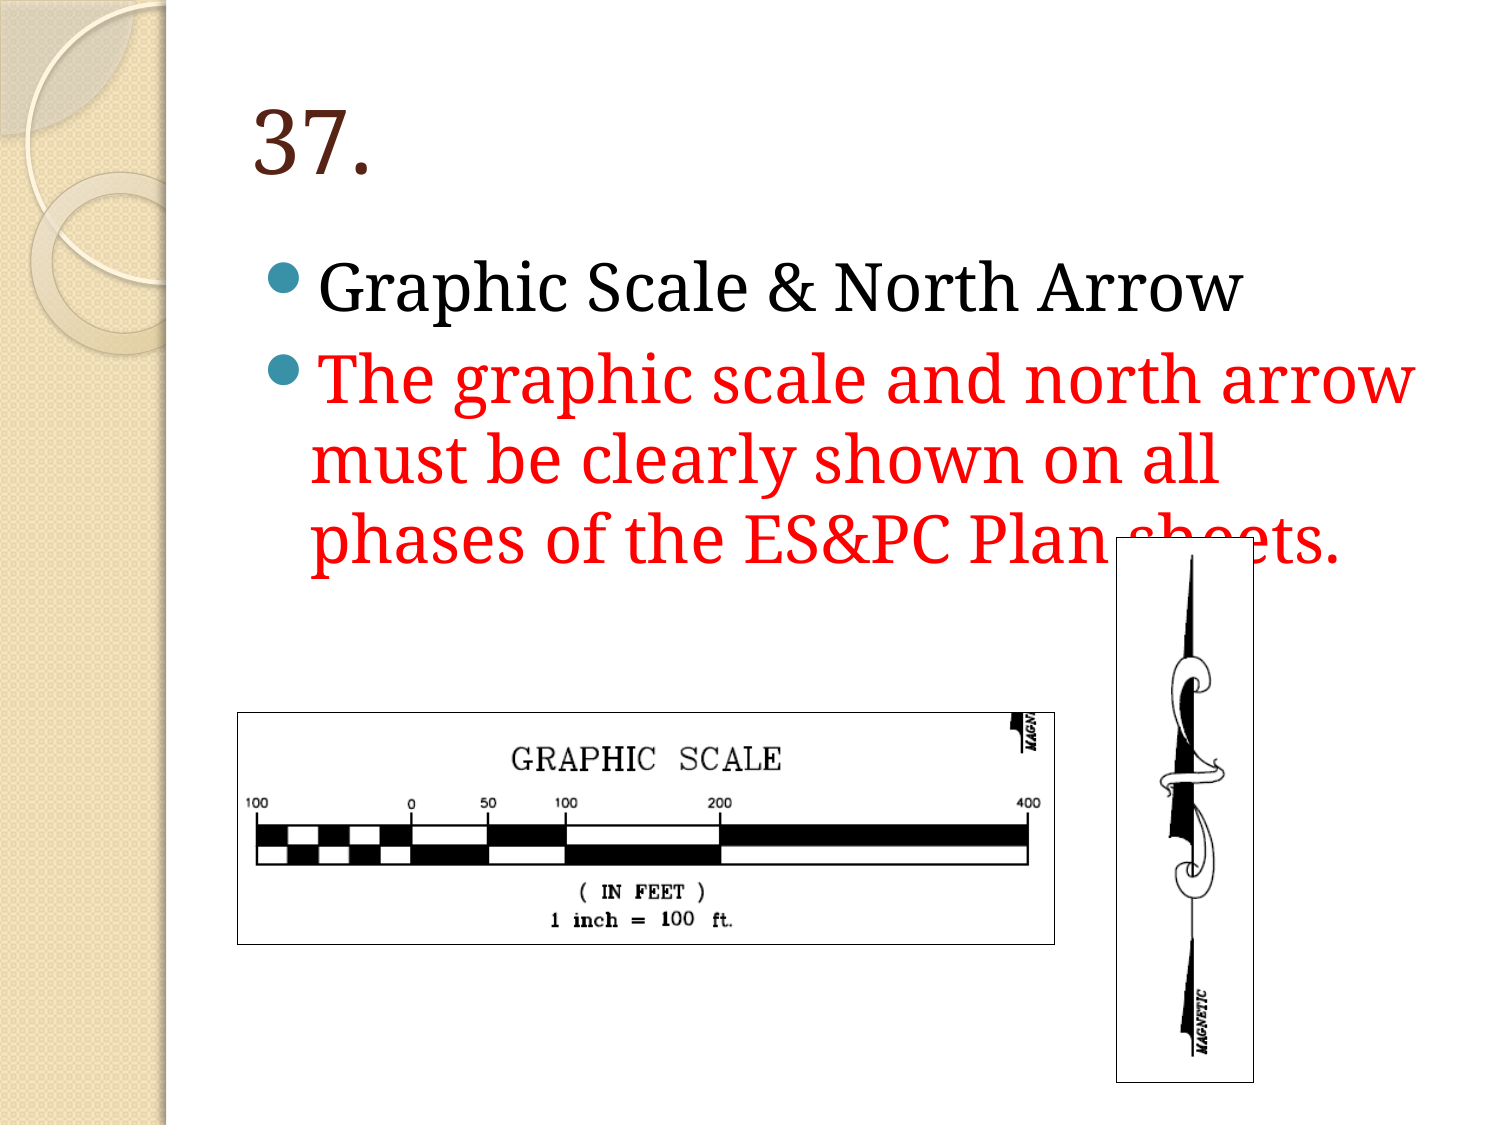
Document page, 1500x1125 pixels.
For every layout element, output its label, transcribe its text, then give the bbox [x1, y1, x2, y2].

title 37. [235, 45, 1466, 233]
list Graphic Scale & North Arrow The graphic scale and north arrow must be clearly shown on all phases of the ES&PC Plan sheets. [235, 237, 1466, 600]
picture [1115, 537, 1254, 1083]
picture [237, 712, 1055, 945]
